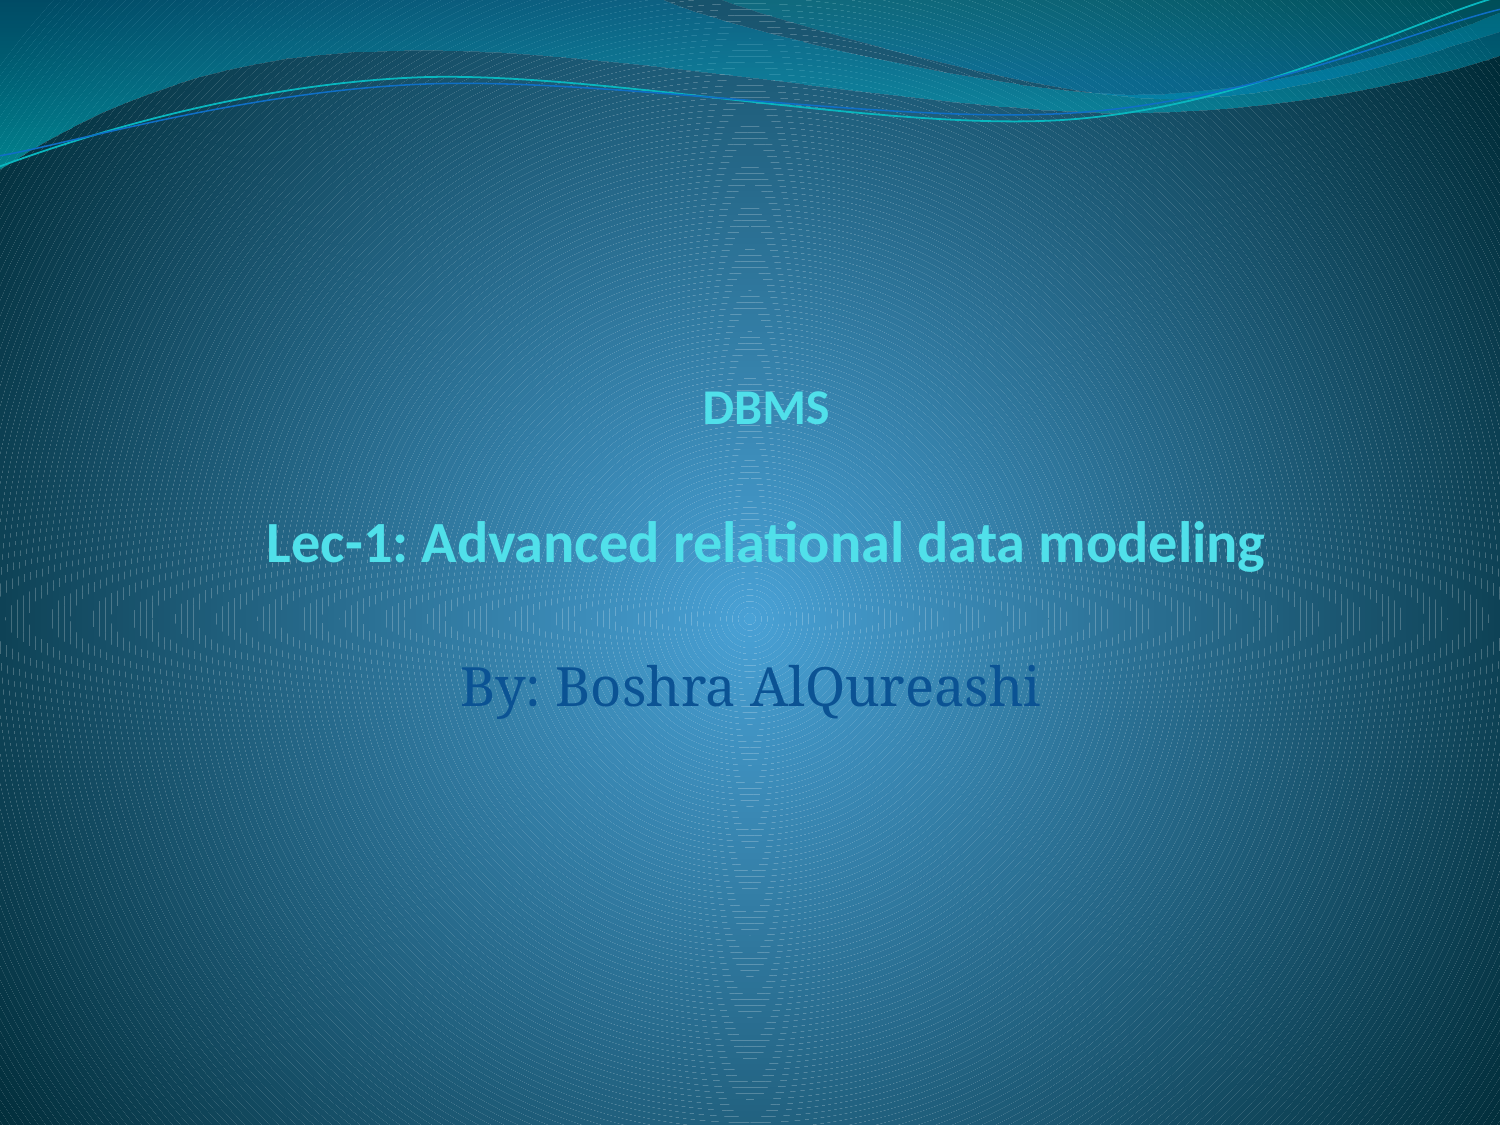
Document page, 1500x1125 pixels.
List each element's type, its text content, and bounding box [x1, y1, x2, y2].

title DBMS Lec-1: Advanced relational data modeling [112, 267, 1424, 575]
subtitle By: Boshra AlQureashi [112, 645, 1401, 983]
